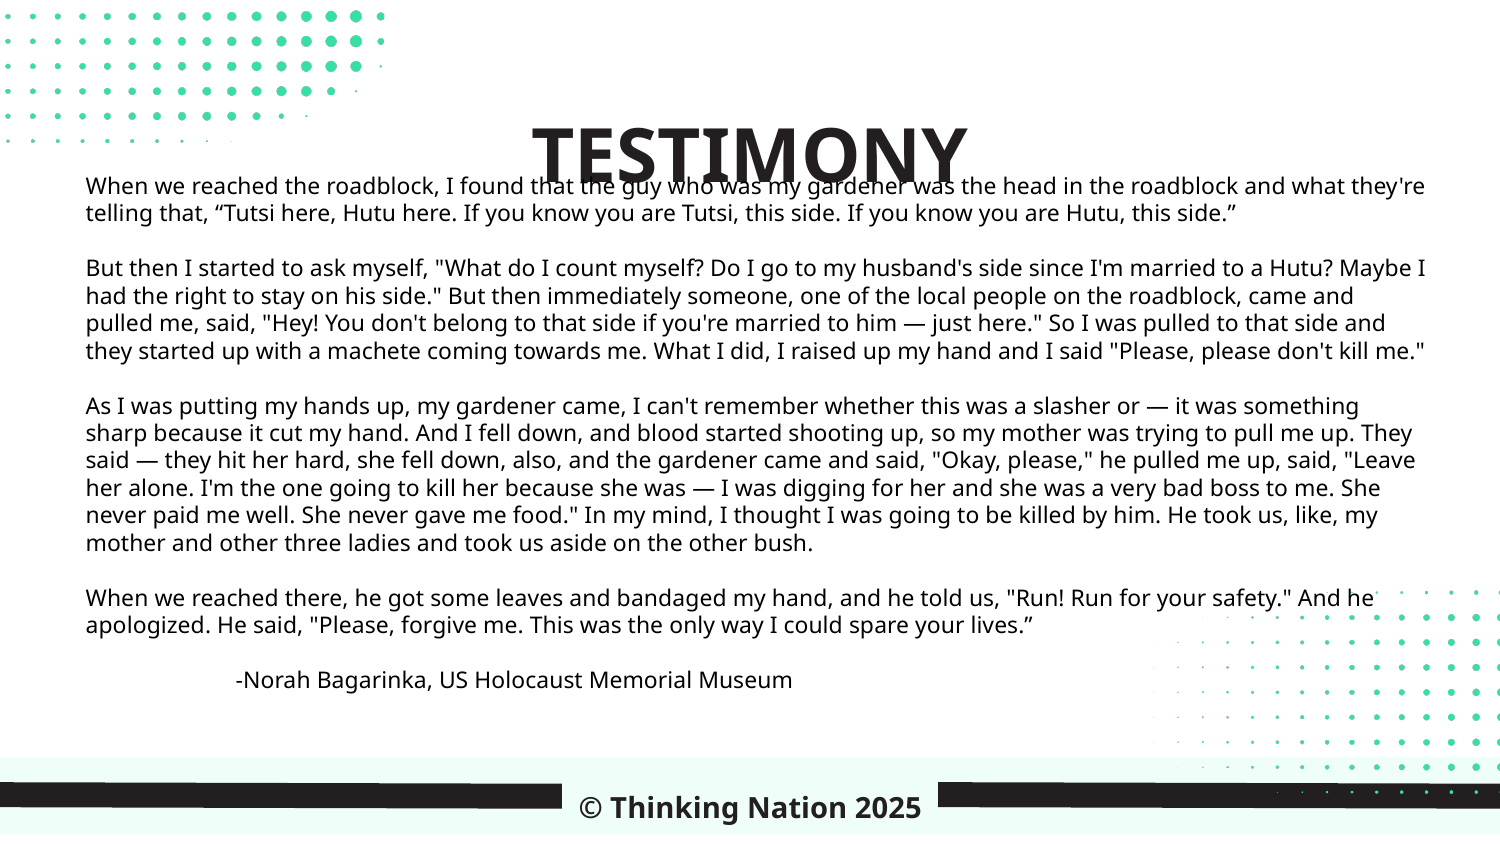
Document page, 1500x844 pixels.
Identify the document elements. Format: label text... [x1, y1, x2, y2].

text_box TESTIMONY [209, 71, 1291, 171]
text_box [0, 756, 1500, 835]
text_box When we reached the roadblock, I found that the guy who was my gardener was the head in the roadblock and what they're telling that, “Tutsi here, Hutu here. If you know you are Tutsi, this side. If you know you are Hutu, this side.” But then I started to ask myself, "What do I count myself? Do I go to my husband's side since I'm married to a Hutu? Maybe I had the right to stay on his side." But then immediately someone, one of the local people on the roadblock, came and pulled me, said, "Hey! You don't belong to that side if you're married to him — just here." So I was pulled to that side and they started up with a machete coming towards me. What I did, I raised up my hand and I said "Please, please don't kill me." As I was putting my hands up, my gardener came, I can't remember whether this was a slasher or — it was something sharp because it cut my hand. And I fell down, and blood started shooting up, so my mother was trying to pull me up. They said — they hit her hard, she fell down, also, and the gardener came and said, "Okay, please," he pulled me up, said, "Leave her alone. I'm the one going to kill her because she was — I was digging for her and she was a very bad boss to me. She never paid me well. She never gave me food." In my mind, I thought I was going to be killed by him. He took us, like, my mother and other three ladies and took us aside on the other bush. When we reached there, he got some leaves and bandaged my hand, and he told us, "Run! Run for your safety." And he apologized. He said, "Please, forgive me. This was the only way I could spare your lives.” -Norah Bagarinka, US Holocaust Memorial Museum [85, 171, 1429, 694]
text_box [0, 0, 385, 144]
text_box [1128, 590, 1500, 755]
